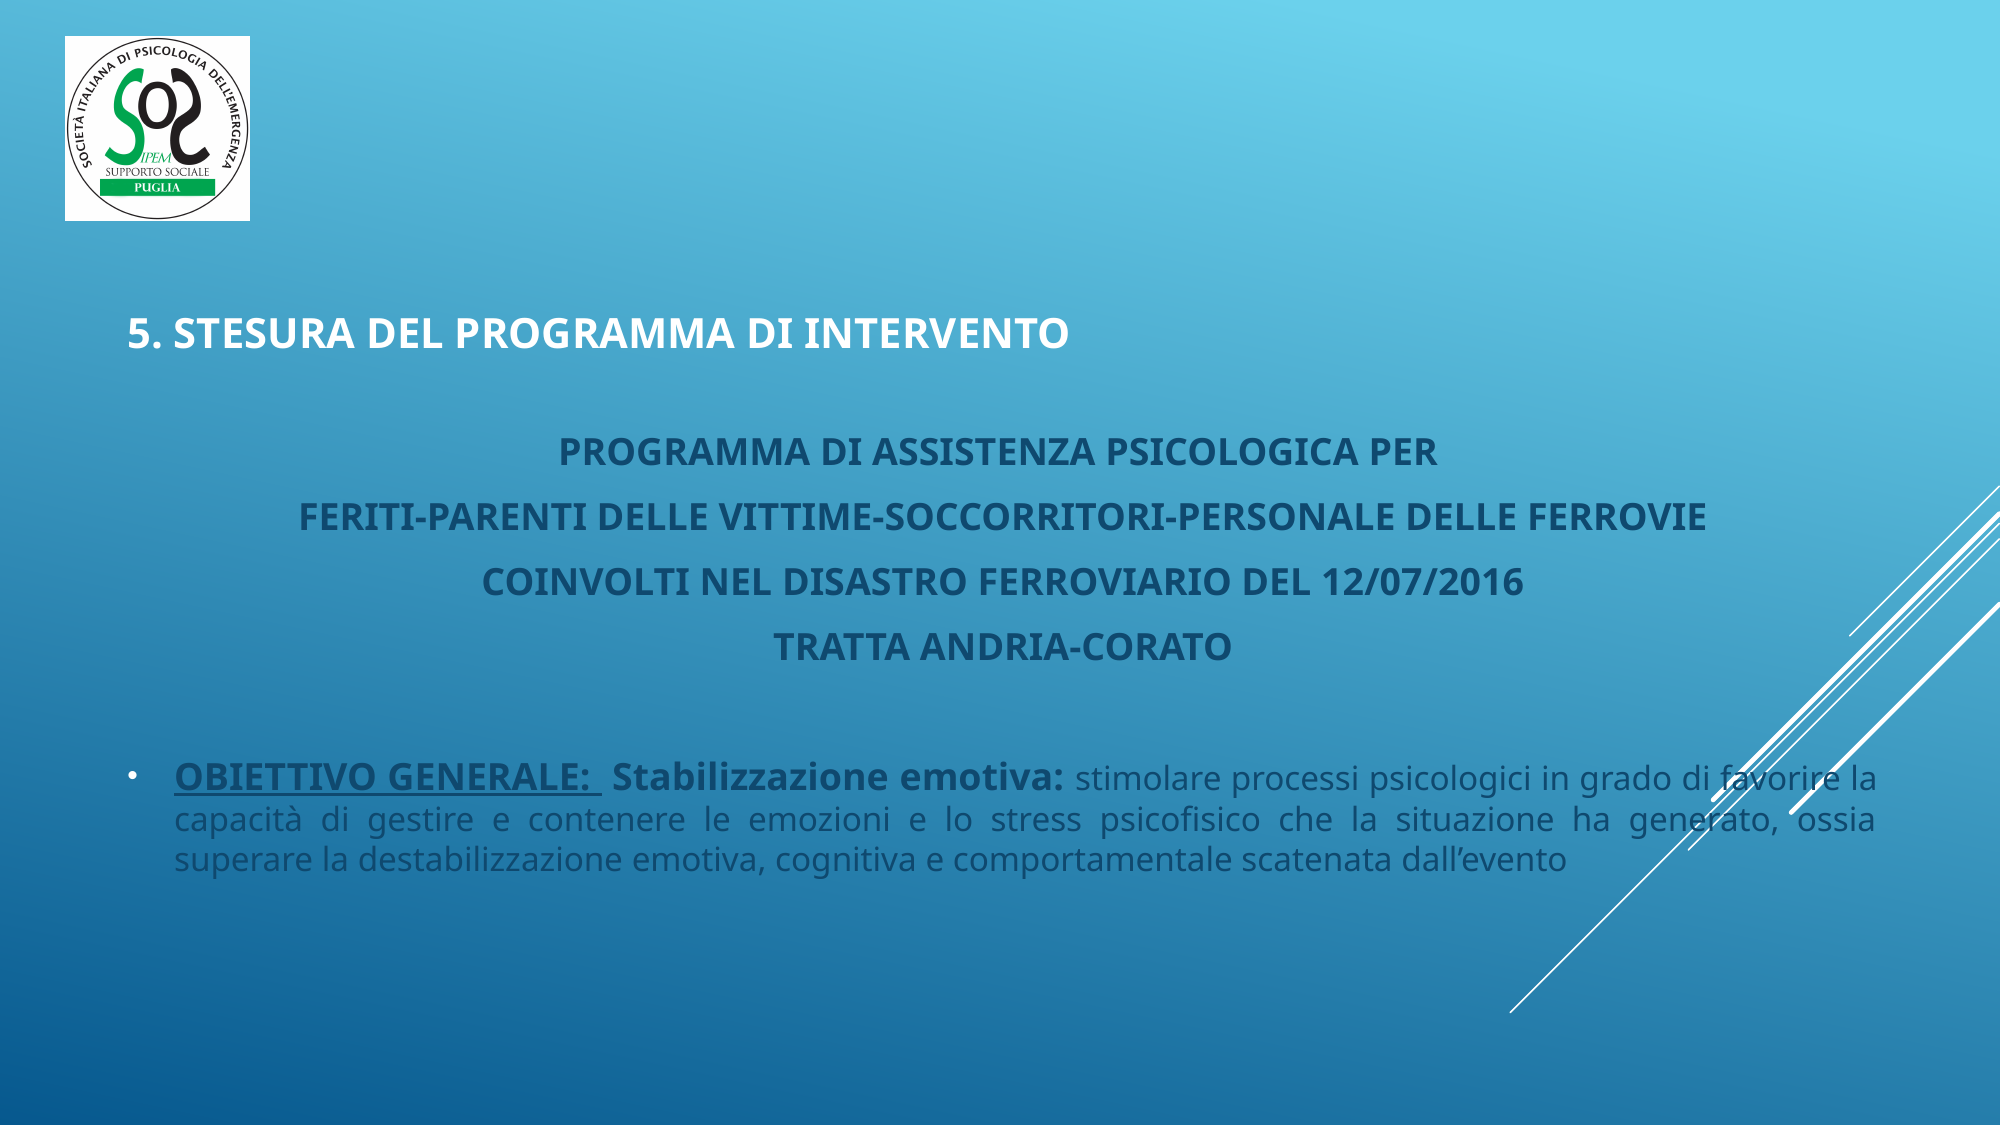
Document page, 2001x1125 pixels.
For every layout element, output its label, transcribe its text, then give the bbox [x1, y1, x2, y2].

title 5. Stesura del programma di intervento [112, 260, 2000, 365]
picture [65, 35, 250, 221]
list PROGRAMMA DI ASSISTENZA PSICOLOGICA PER FERITI-PARENTI DELLE VITTIME-SOCCORRITORI-PERSONALE DELLE FERROVIE COINVOLTI NEL DISASTRO FERROVIARIO DEL 12/07/2016 TRATTA ANDRIA-CORATO OBIETTIVO GENERALE: Stabilizzazione emotiva: stimolare processi psicologici in grado di favorire la capacità di gestire e contenere le emozioni e lo stress psicofisico che la situazione ha generato, ossia superare la destabilizzazione emotiva, cognitiva e comportamentale scatenata dall’evento [112, 420, 1895, 1046]
